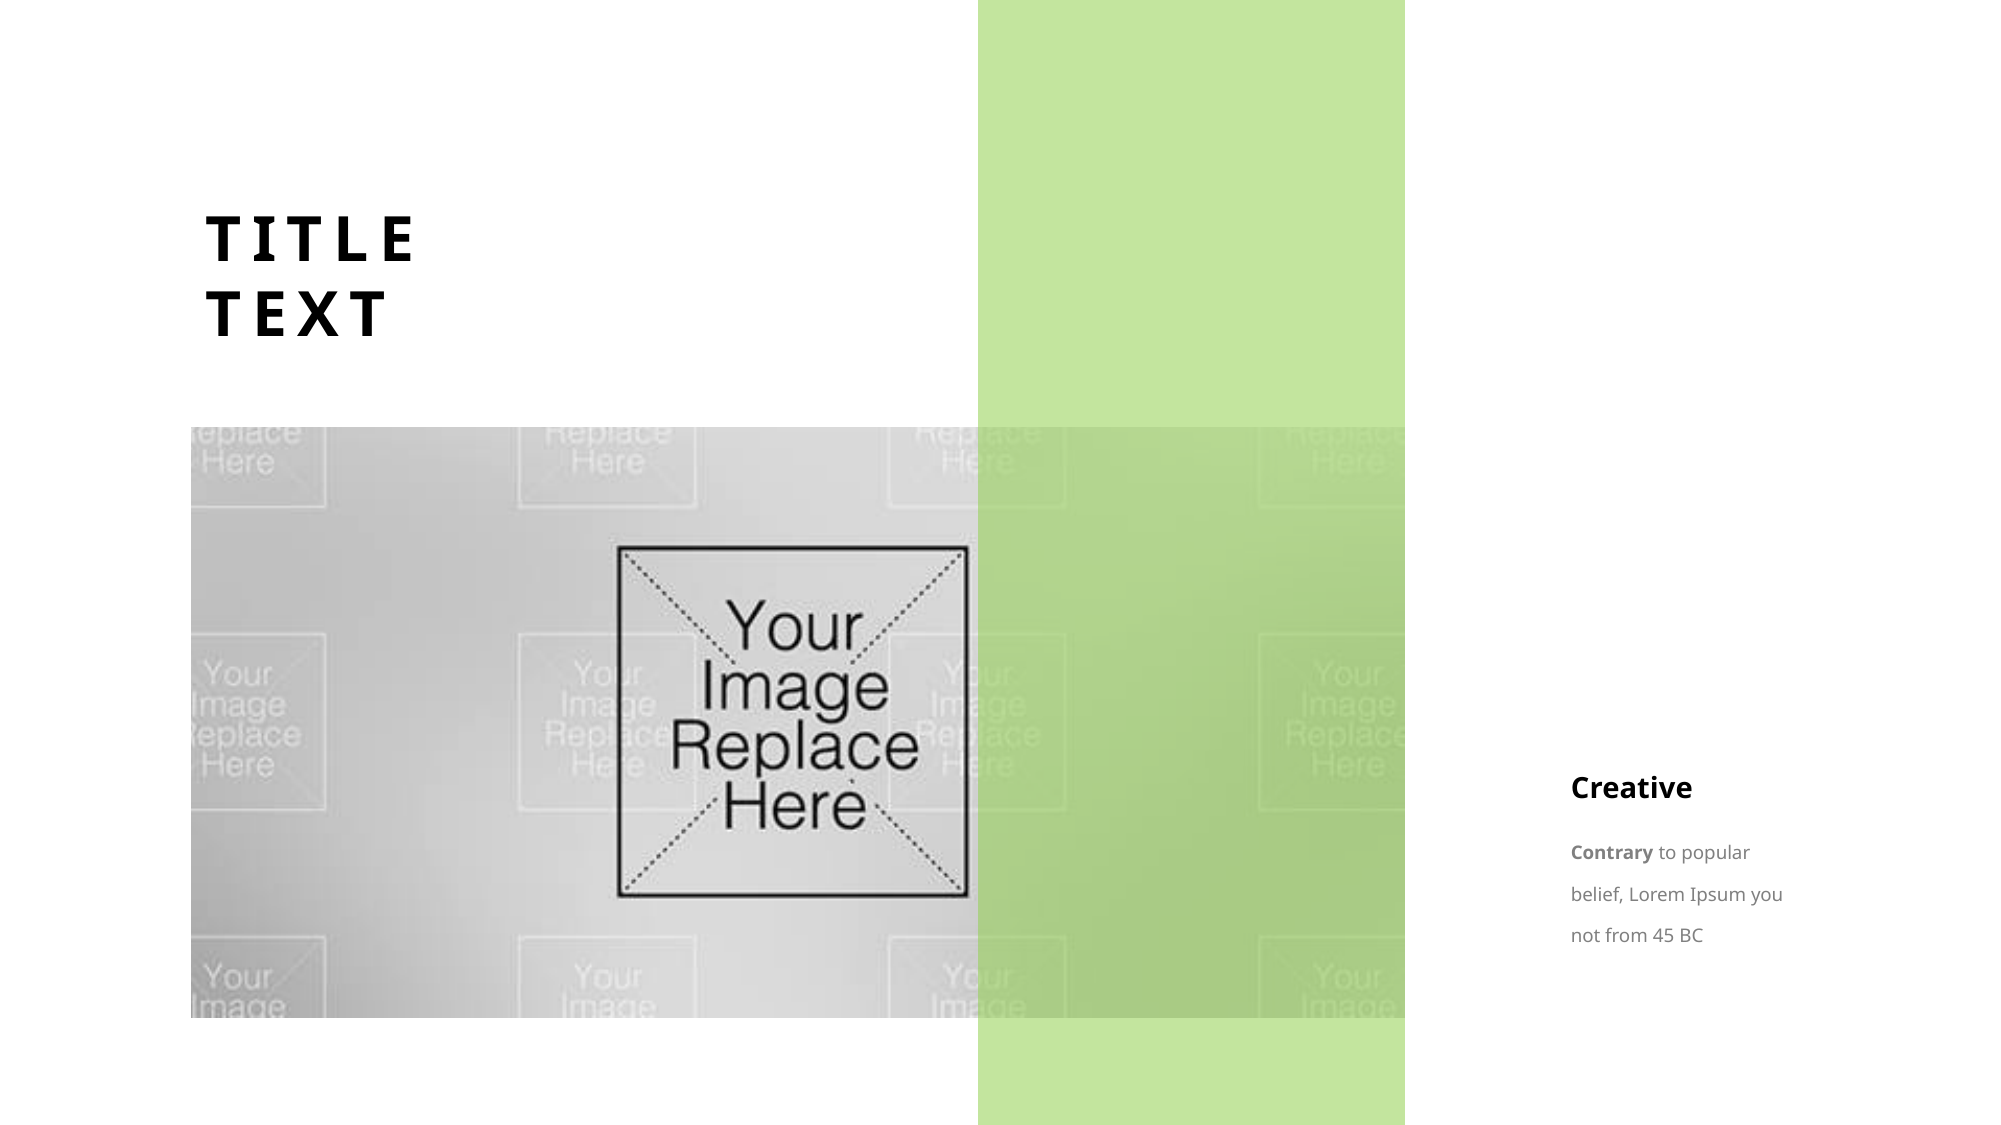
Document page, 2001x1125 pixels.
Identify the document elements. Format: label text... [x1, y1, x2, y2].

text_box TITLE TEXT [190, 191, 466, 357]
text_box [1556, 762, 1809, 951]
picture [191, 427, 1406, 1018]
text_box [977, 1018, 1406, 1125]
text_box [977, 0, 1406, 427]
